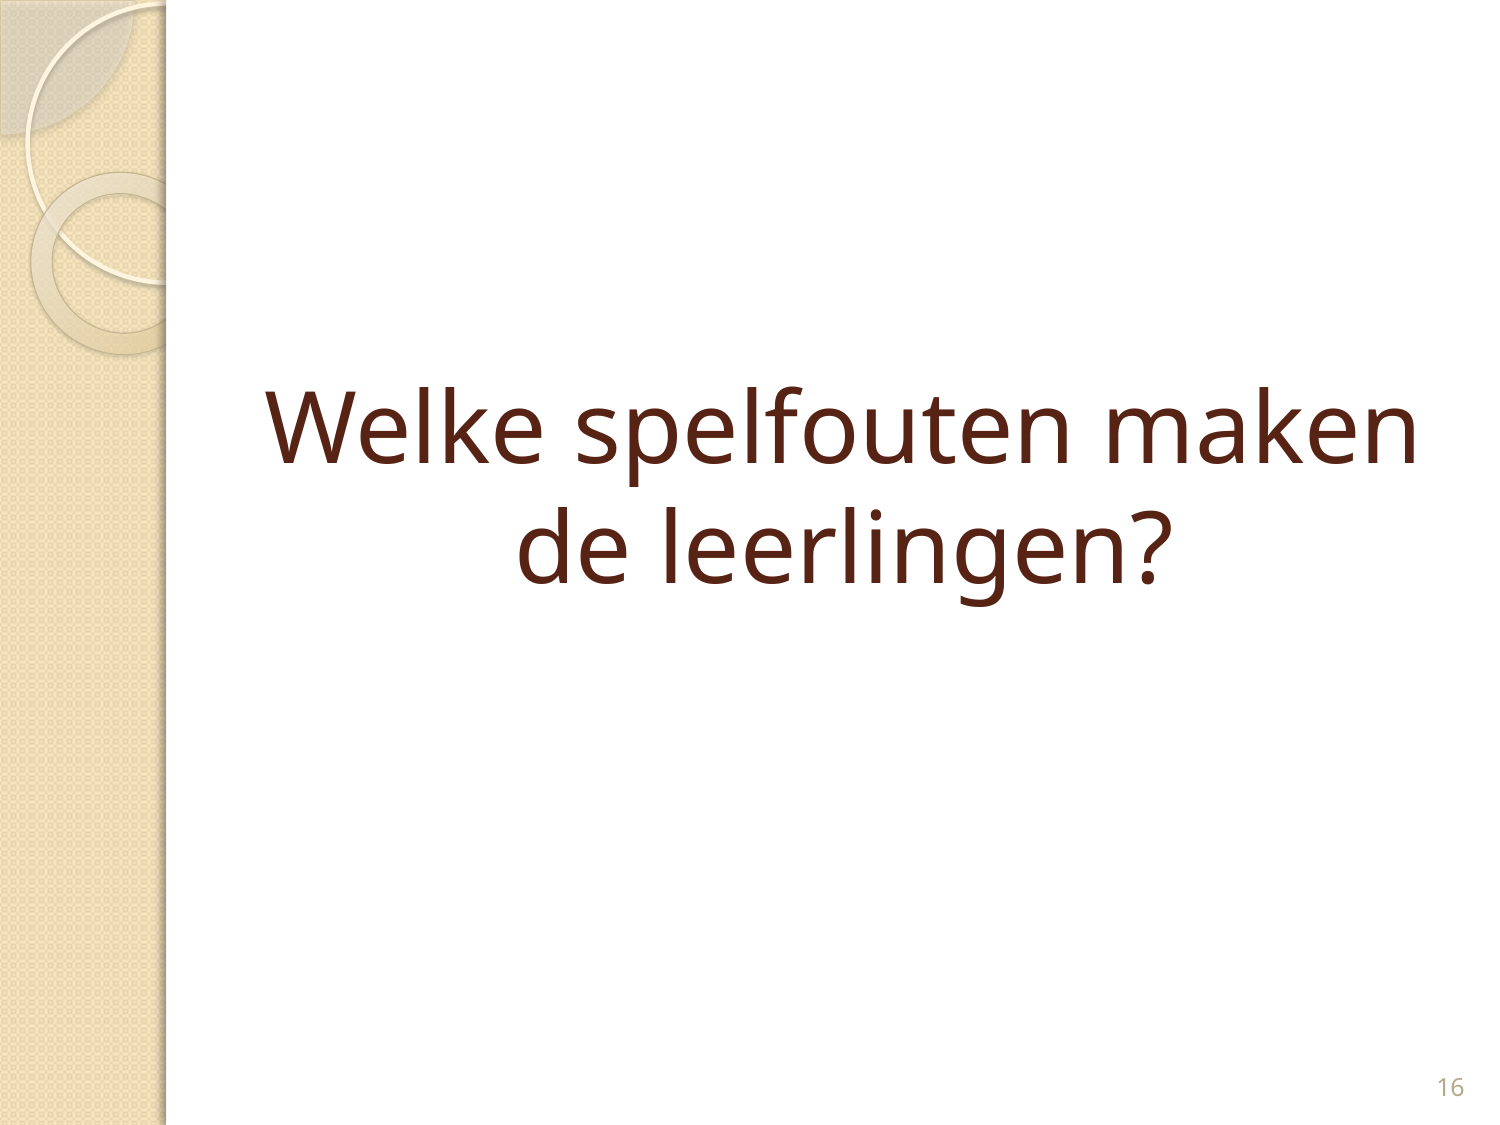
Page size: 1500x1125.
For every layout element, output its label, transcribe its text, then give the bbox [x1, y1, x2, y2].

title Welke spelfouten maken de leerlingen? [219, 252, 1469, 715]
slide_number 16 [1413, 1034, 1488, 1113]
